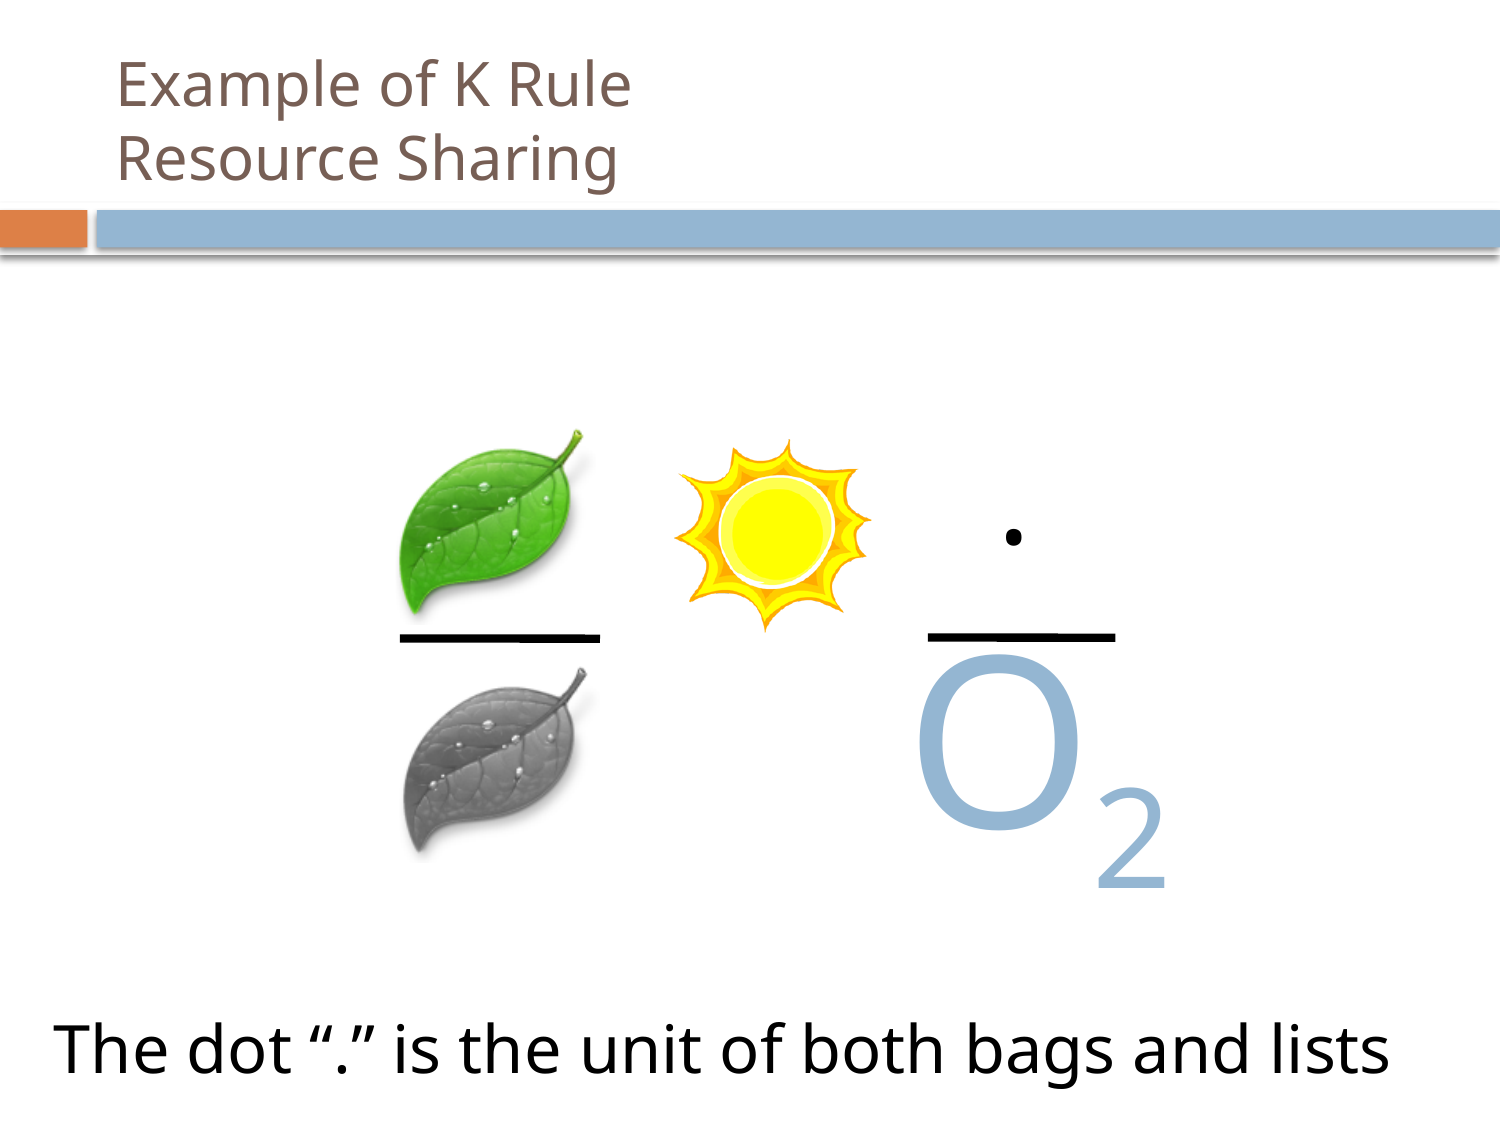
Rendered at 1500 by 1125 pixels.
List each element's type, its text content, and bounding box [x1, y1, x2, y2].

picture [399, 662, 601, 863]
text_box . [982, 412, 1046, 578]
text_box The dot “.” is the unit of both bags and lists [38, 999, 1409, 1095]
title Example of K Rule Resource Sharing [100, 37, 1438, 200]
picture [395, 424, 596, 626]
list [670, 433, 876, 638]
text_box O2 [890, 582, 1187, 924]
